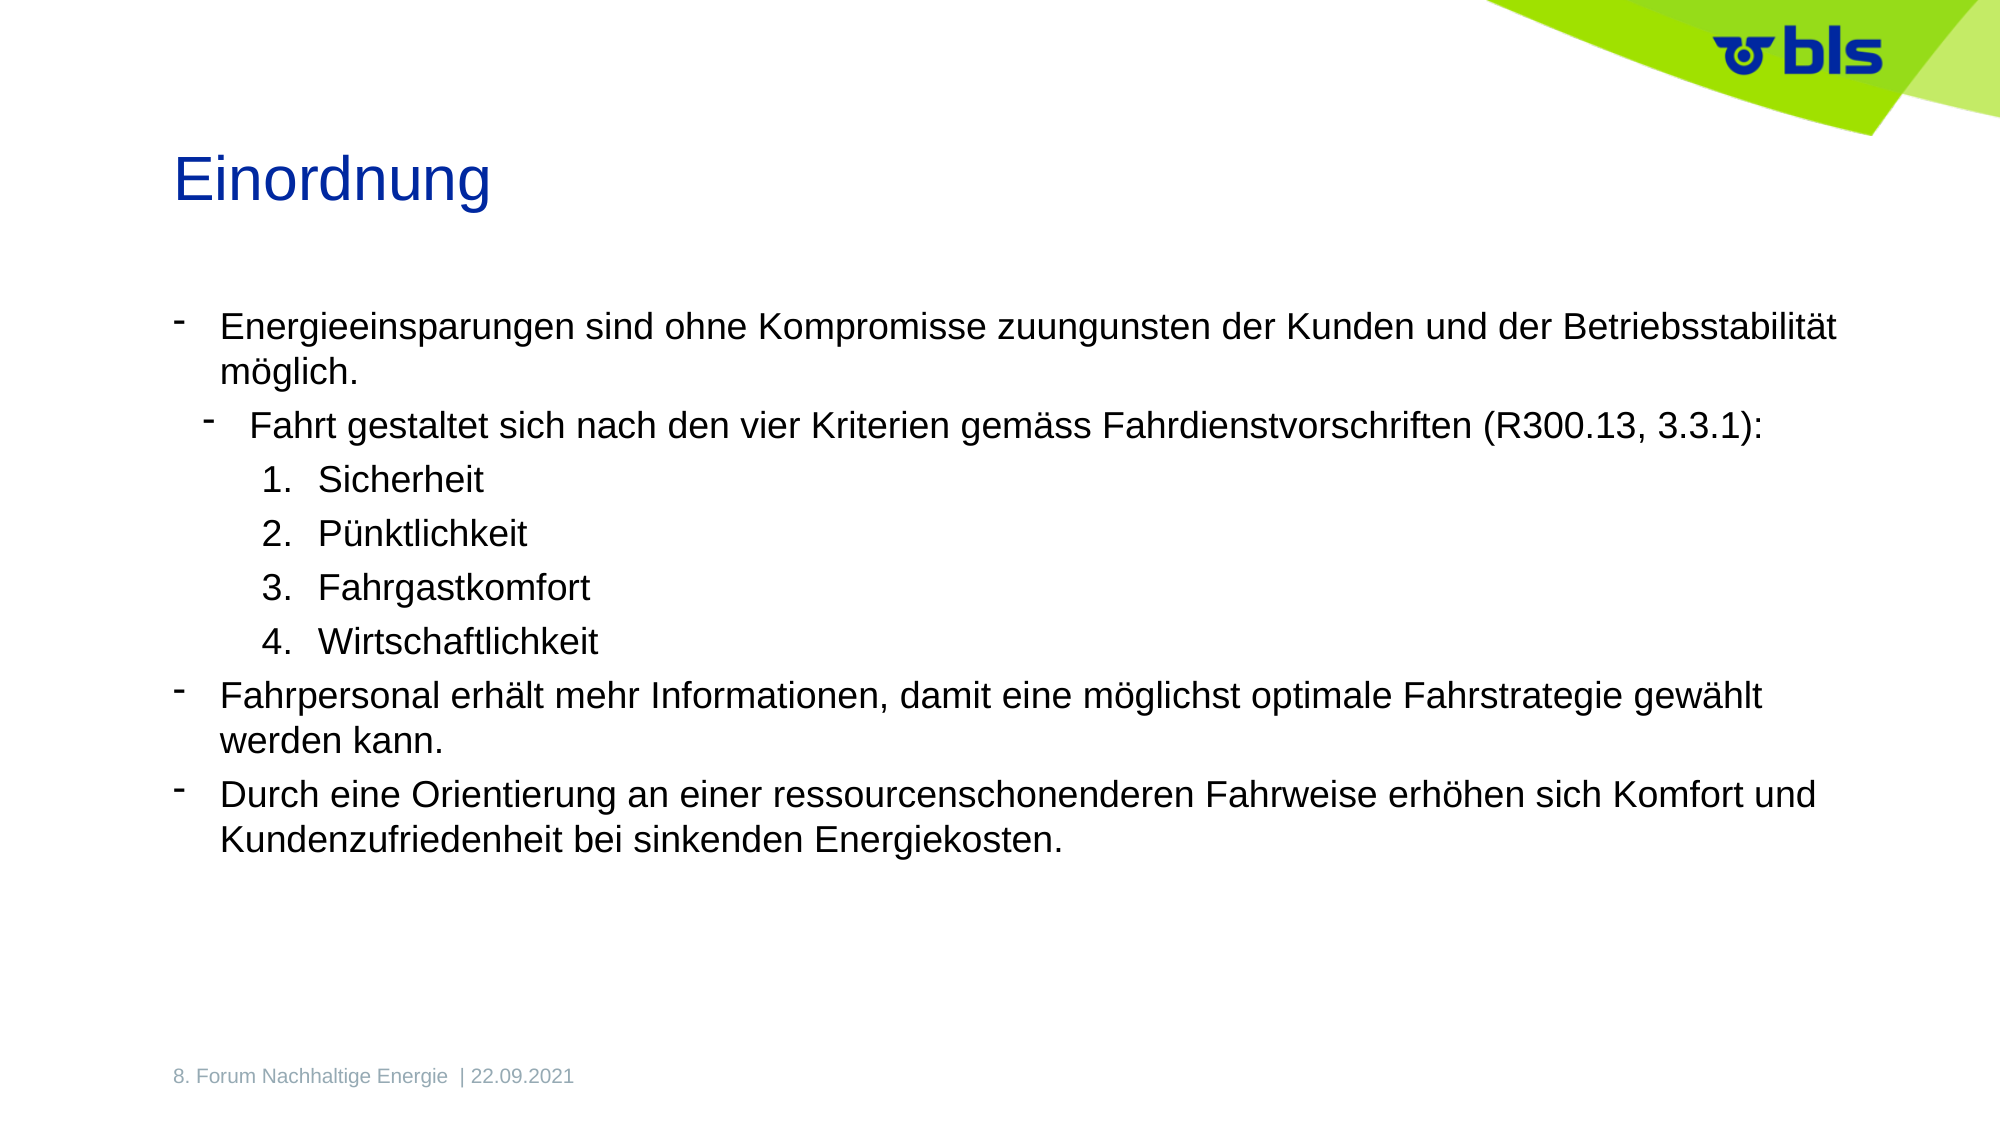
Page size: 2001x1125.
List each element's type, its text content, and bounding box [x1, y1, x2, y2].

picture [1486, 0, 2000, 136]
footer 8. Forum Nachhaltige Energie | 22.09.2021 [173, 1062, 807, 1091]
list Energieeinsparungen sind ohne Kompromisse zuungunsten der Kunden und der Betriebsstabilität möglich. Fahrt gestaltet sich nach den vier Kriterien gemäss Fahrdienstvorschriften (R300.13, 3.3.1): Sicherheit Pünktlichkeit Fahrgastkomfort Wirtschaftlichkeit Fahrpersonal erhält mehr Informationen, damit eine möglichst optimale Fahrstrategie gewählt werden kann. Durch eine Orientierung an einer ressourcenschonenderen Fahrweise erhöhen sich Komfort und Kundenzufriedenheit bei sinkenden Energiekosten. [173, 301, 1869, 1023]
title Einordnung [173, 137, 1870, 280]
